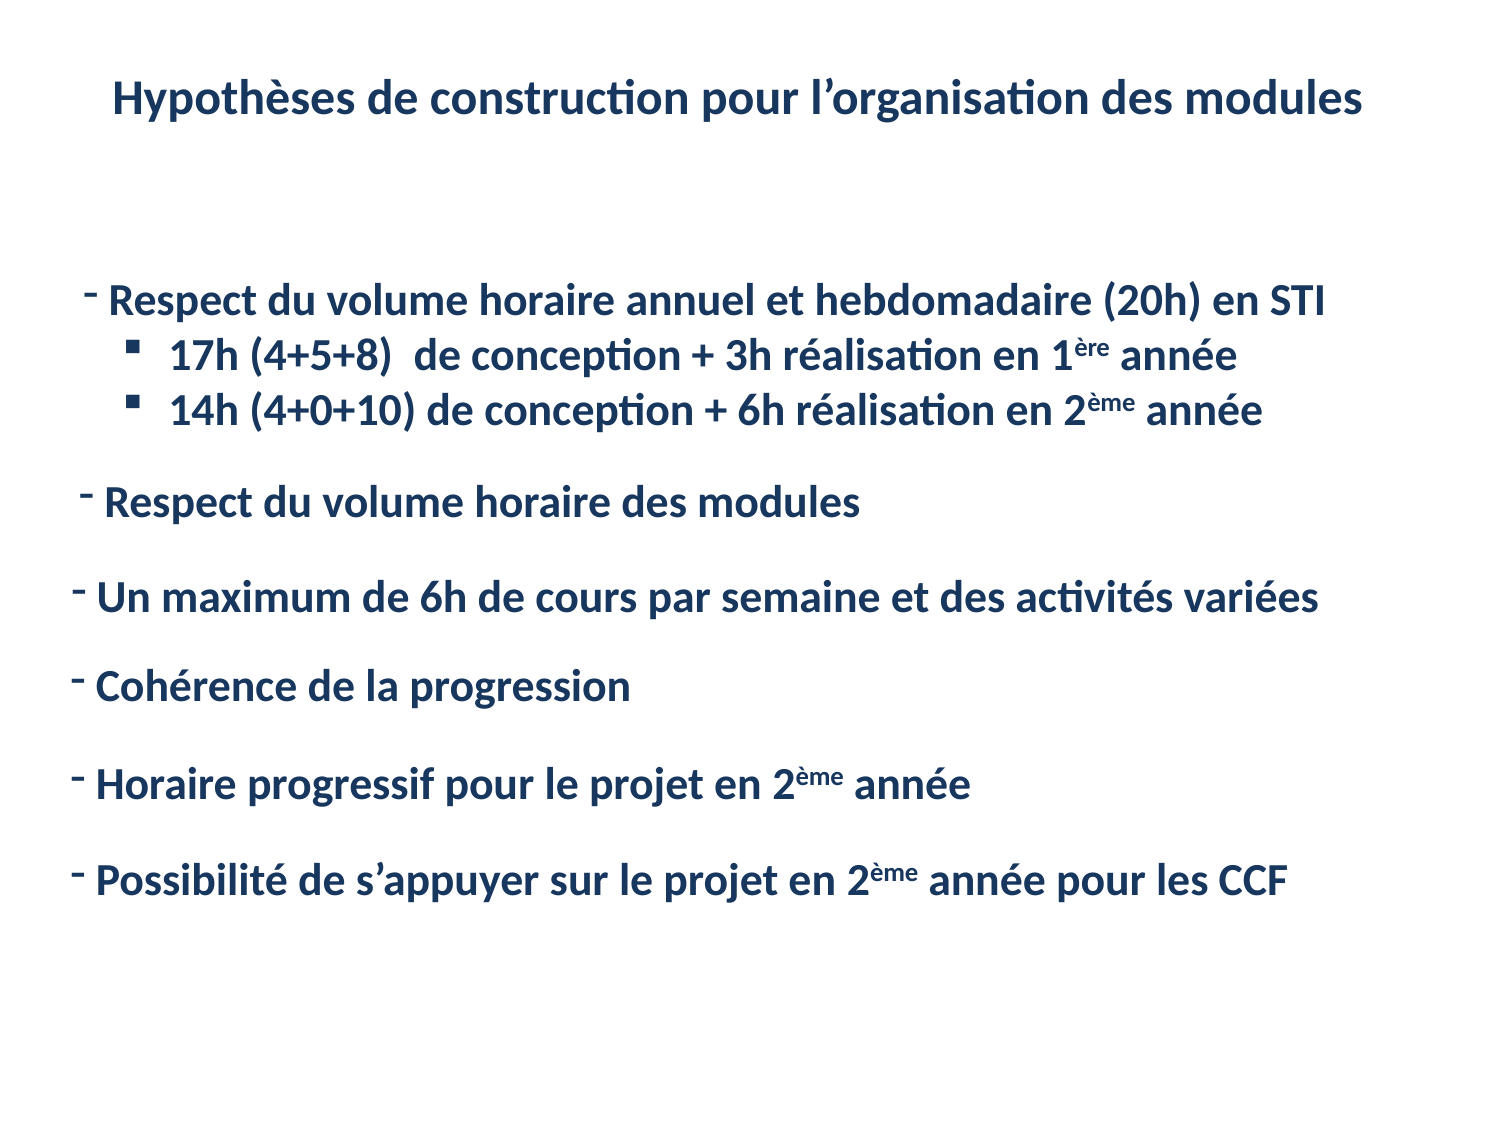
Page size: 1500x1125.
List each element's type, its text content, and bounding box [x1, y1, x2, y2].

text_box Respect du volume horaire des modules [64, 463, 876, 534]
text_box Hypothèses de construction pour l’organisation des modules [97, 56, 1379, 132]
text_box Horaire progressif pour le projet en 2ème année [55, 746, 1408, 817]
text_box Un maximum de 6h de cours par semaine et des activités variées [56, 559, 1409, 630]
text_box Cohérence de la progression [55, 648, 1408, 719]
text_box Possibilité de s’appuyer sur le projet en 2ème année pour les CCF [55, 842, 1408, 913]
text_box Respect du volume horaire annuel et hebdomadaire (20h) en STI 17h (4+5+8) de conception + 3h réalisation en 1ère année 14h (4+0+10) de conception + 6h réalisation en 2ème année [68, 262, 1352, 443]
